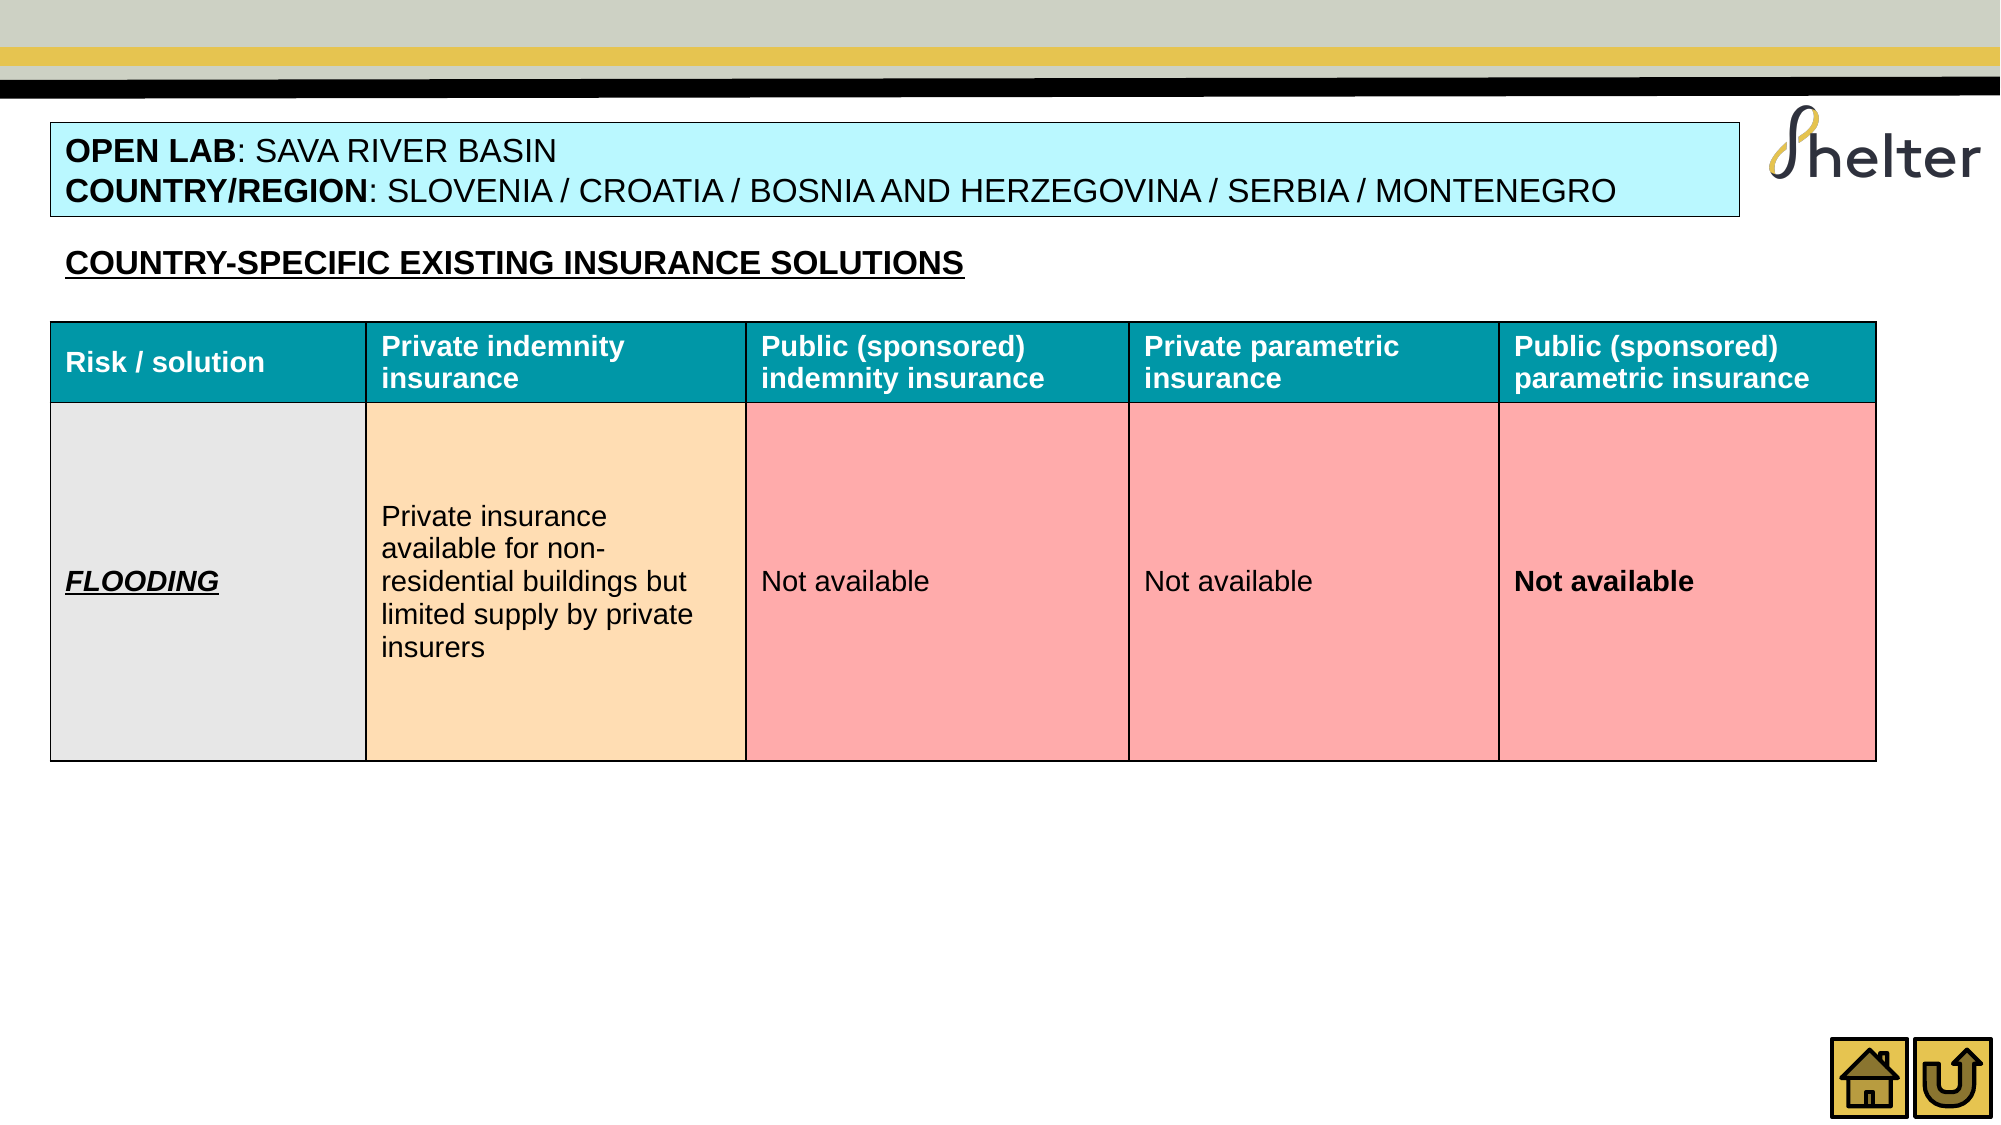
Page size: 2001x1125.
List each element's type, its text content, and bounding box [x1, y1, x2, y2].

table_cell Not available [1500, 403, 1875, 760]
table_cell Private insurance available for non-residential buildings but limited supply by private insurers [367, 403, 745, 760]
text_box [1830, 1037, 1909, 1119]
table_cell Not available [1130, 403, 1498, 760]
table_header Risk / solution [51, 323, 365, 402]
table_header Private parametric insurance [1130, 323, 1498, 402]
table_cell FLOODING [51, 403, 365, 760]
picture [1769, 105, 1981, 179]
text_box [1913, 1037, 1993, 1119]
table_cell Not available [747, 403, 1128, 760]
text_box OPEN LAB: SAVA RIVER BASIN COUNTRY/REGION: SLOVENIA / CROATIA / BOSNIA AND HERZEGOVINA / SERBIA / MONTENEGRO [50, 122, 1740, 217]
text_box COUNTRY-SPECIFIC EXISTING INSURANCE SOLUTIONS [50, 234, 1152, 289]
table_header Private indemnity insurance [367, 323, 745, 402]
table_header Public (sponsored) indemnity insurance [747, 323, 1128, 402]
table_header Public (sponsored) parametric insurance [1500, 323, 1875, 402]
